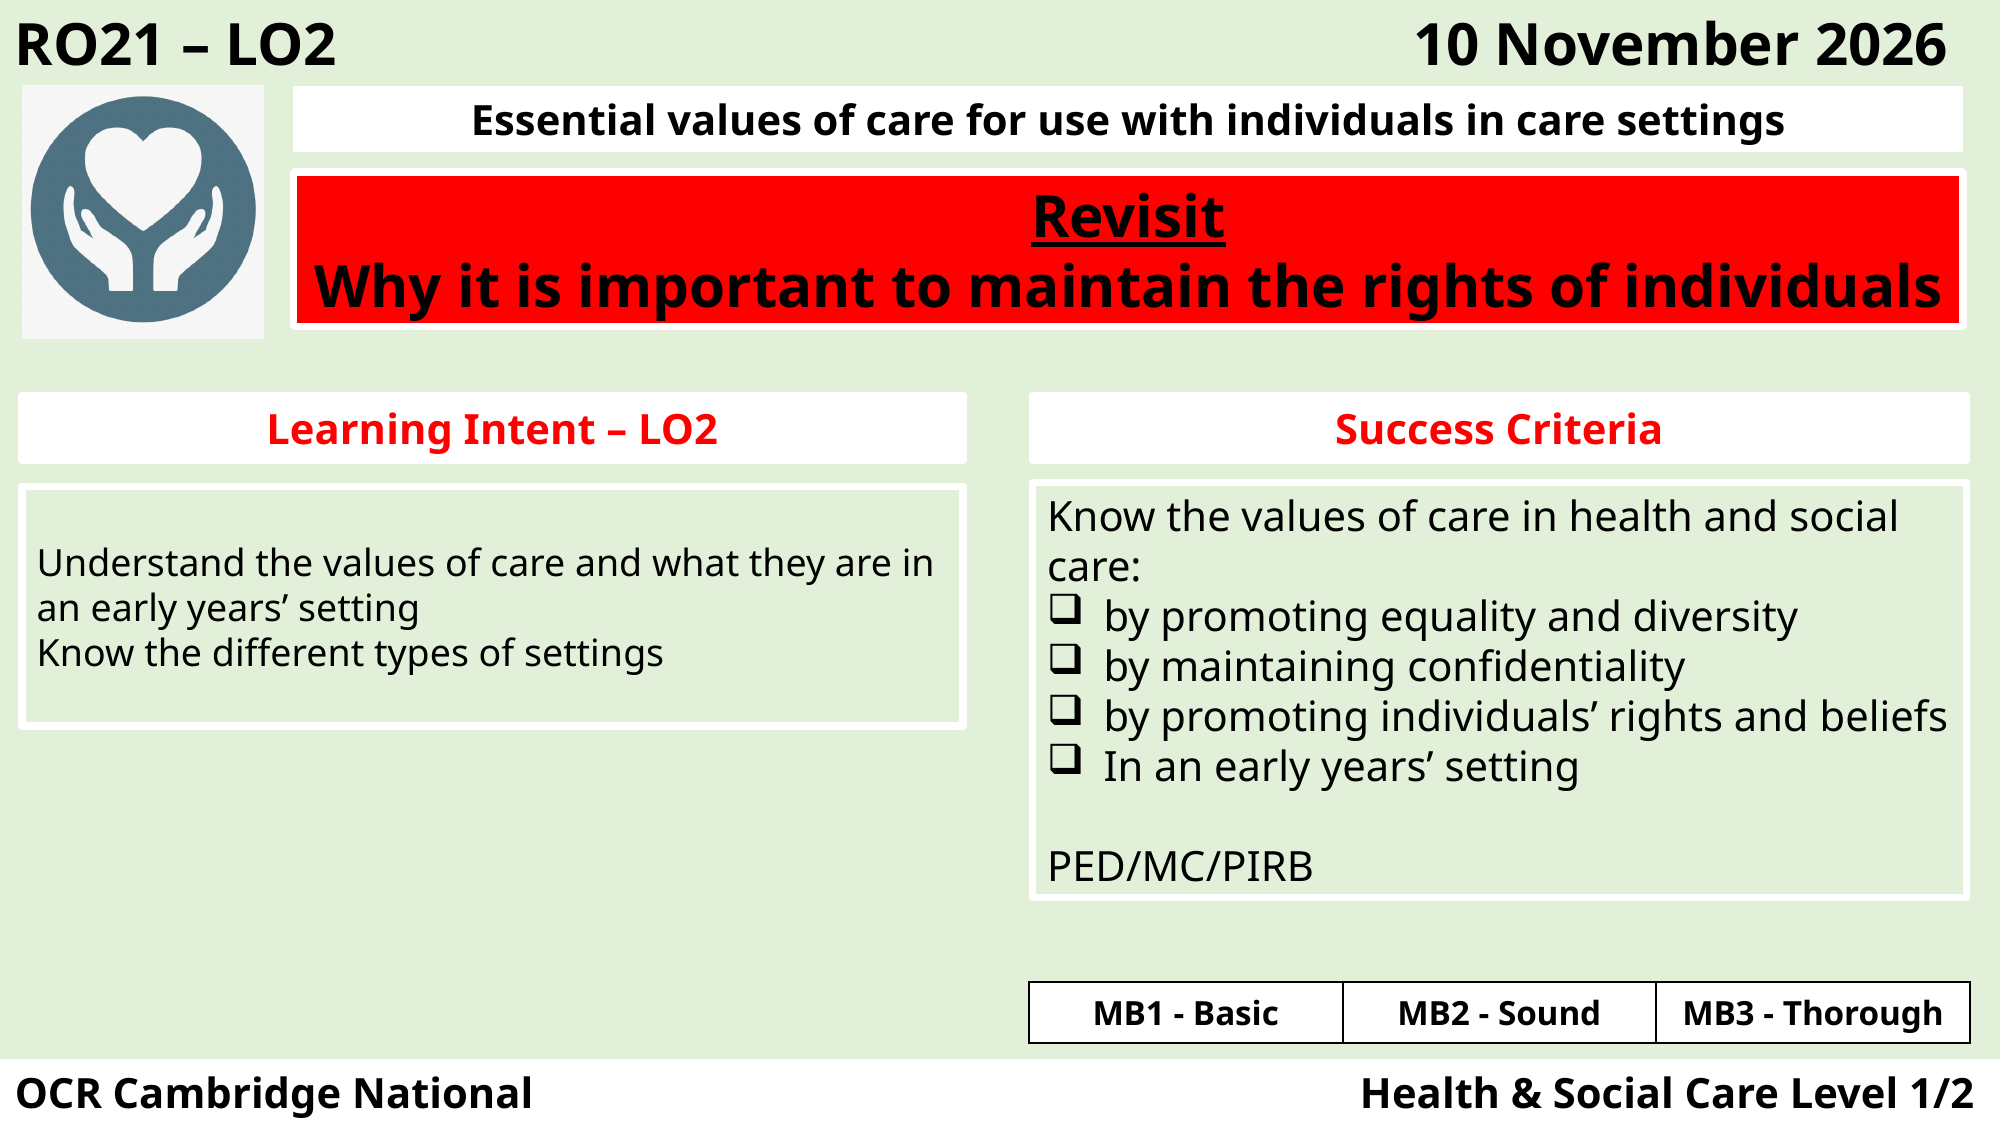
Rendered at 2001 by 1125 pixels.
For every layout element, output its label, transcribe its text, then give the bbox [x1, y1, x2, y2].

table_header MB2 - Sound [1344, 983, 1655, 1042]
text_box Health & Social Care Level 1/2 [873, 1059, 2000, 1125]
text_box Learning Intent – LO2 [21, 395, 964, 461]
text_box Revisit Why it is important to maintain the rights of individuals [293, 171, 1963, 327]
text_box Success Criteria [1032, 395, 1967, 461]
text_box OCR Cambridge National [0, 1059, 873, 1125]
table_header MB3 - Thorough [1657, 983, 1969, 1042]
text_box RO21 – LO2 [0, 0, 398, 85]
text_box Know the values of care in health and social care: by promoting equality and diversity by maintaining confidentiality by promoting individuals’ rights and beliefs In an early years’ setting PED/MC/PIRB [1032, 482, 1967, 898]
picture [22, 85, 264, 339]
table_header MB1 - Basic [1030, 983, 1342, 1042]
text_box 17 September 2020 [1205, 0, 1964, 94]
text_box Understand the values of care and what they are in an early years’ setting Know the different types of settings [21, 486, 964, 726]
text_box Essential values of care for use with individuals in care settings [293, 86, 1963, 152]
